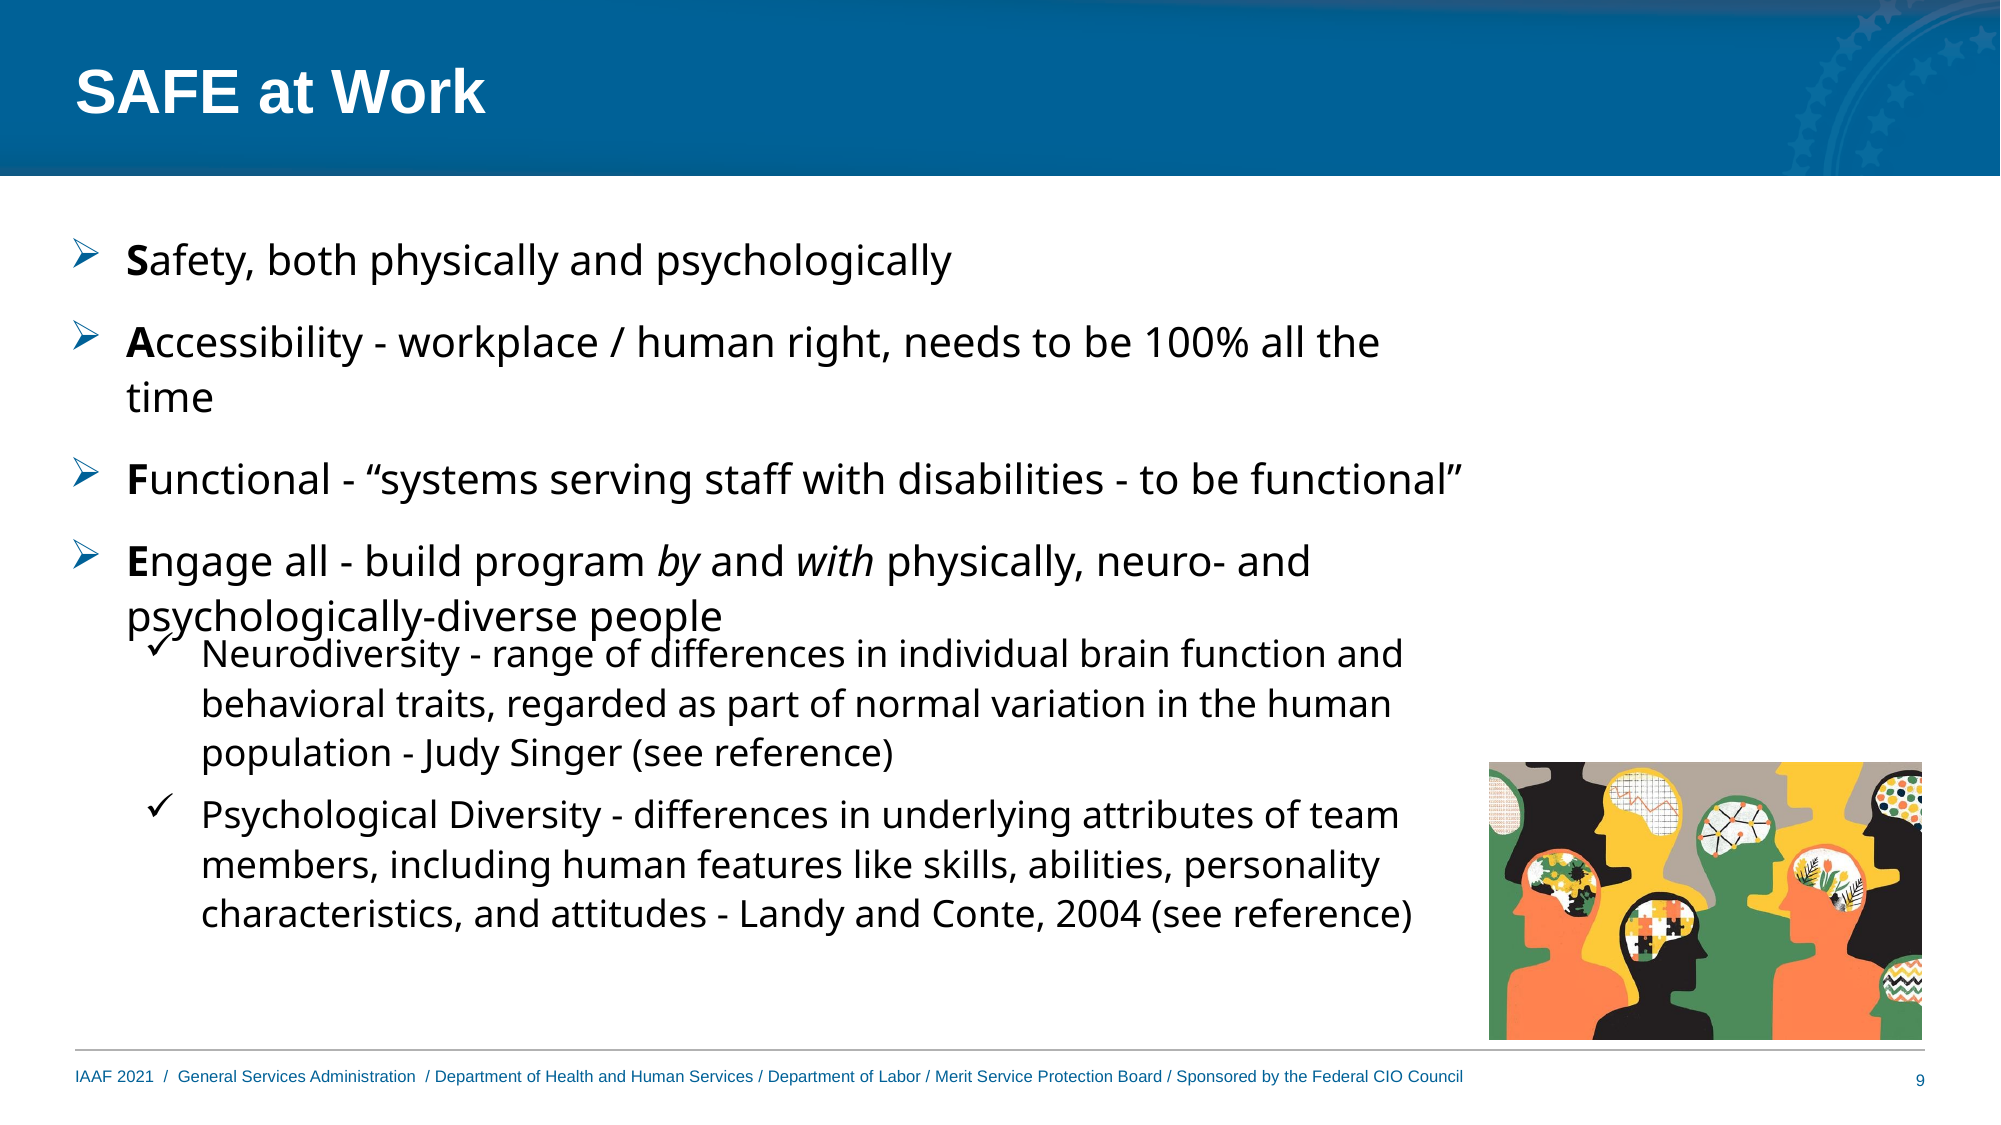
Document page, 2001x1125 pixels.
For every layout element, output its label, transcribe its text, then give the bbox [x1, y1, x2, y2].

text_box Neurodiversity - range of differences in individual brain function and behavioral traits, regarded as part of normal variation in the human population - Judy Singer (see reference) Psychological Diversity - differences in underlying attributes of team members, including human features like skills, abilities, personality characteristics, and attitudes - Landy and Conte, 2004 (see reference) [54, 618, 1487, 943]
picture [1488, 762, 1923, 1040]
slide_number 9 [1880, 1065, 1925, 1095]
title SAFE at Work [75, 52, 1800, 128]
text_box Safety, both physically and psychologically Accessibility - workplace / human right, needs to be 100% all the time Functional - “systems serving staff with disabilities - to be functional” Engage all - build program by and with physically, neuro- and psychologically-diverse people [54, 221, 1490, 648]
picture [0, 0, 2000, 176]
picture [0, 168, 666, 176]
